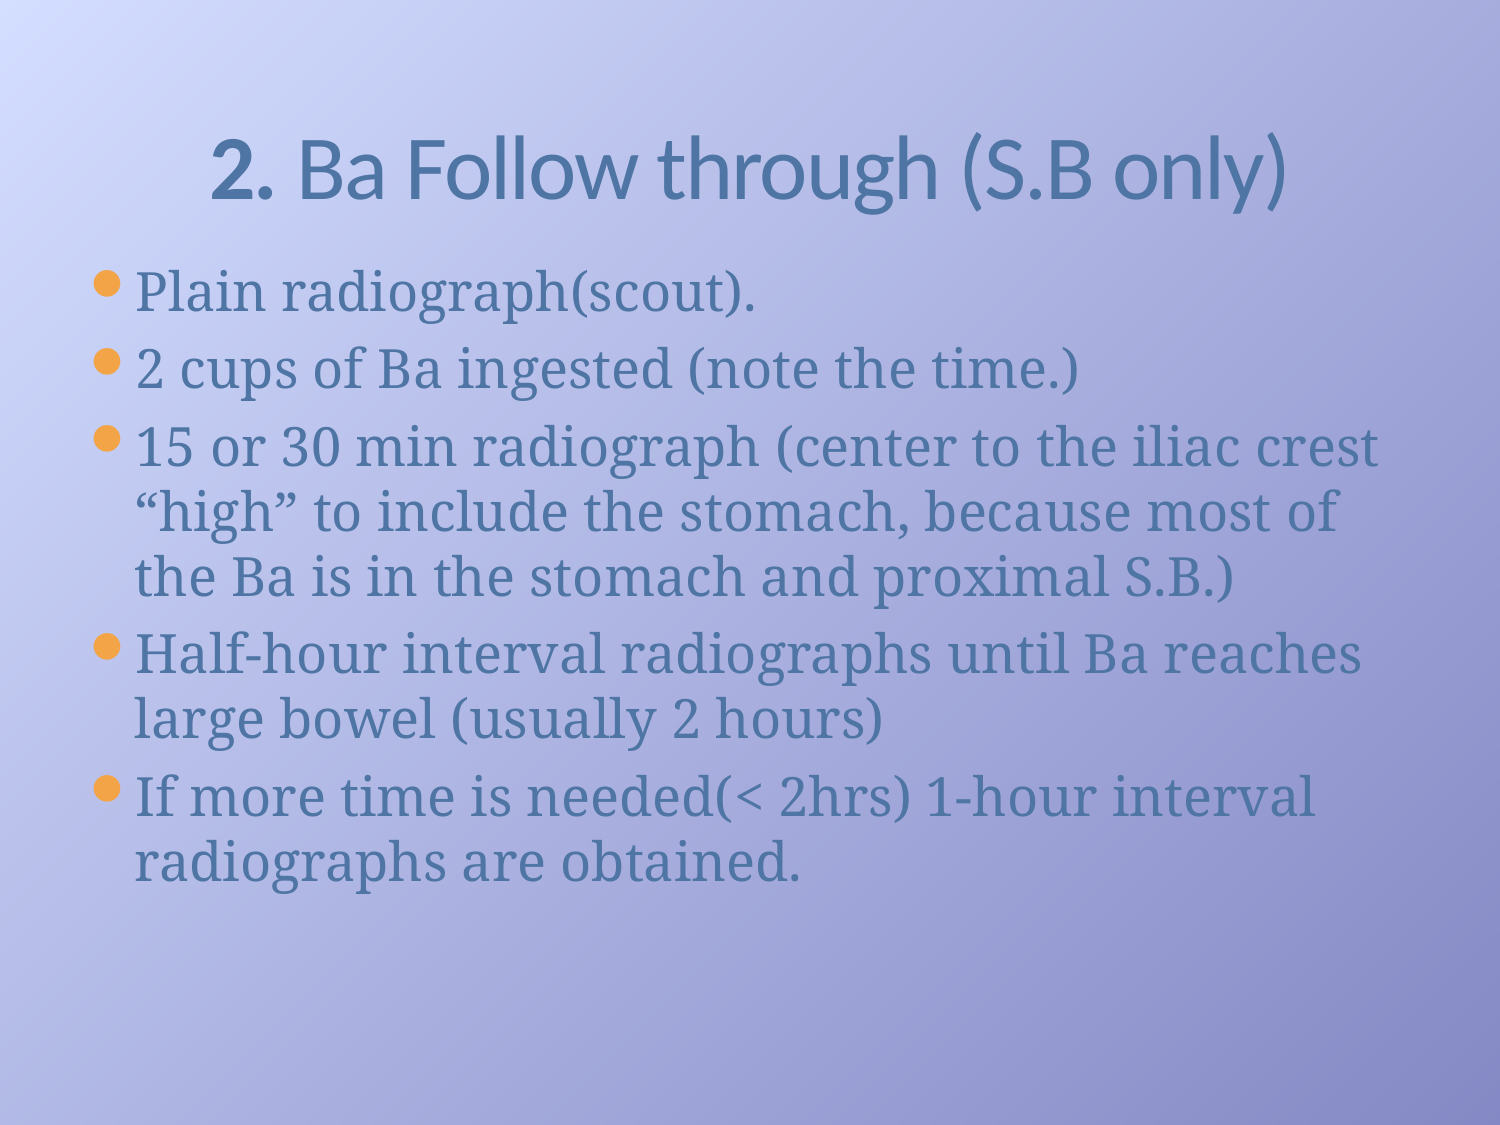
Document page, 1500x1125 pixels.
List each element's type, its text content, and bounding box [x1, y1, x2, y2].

title 2. Ba Follow through (S.B only) [74, 24, 1425, 225]
list Plain radiograph(scout). 2 cups of Ba ingested (note the time.) 15 or 30 min radiograph (center to the iliac crest “high” to include the stomach, because most of the Ba is in the stomach and proximal S.B.) Half-hour interval radiographs until Ba reaches large bowel (usually 2 hours) If more time is needed(< 2hrs) 1-hour interval radiographs are obtained. [75, 249, 1425, 1000]
